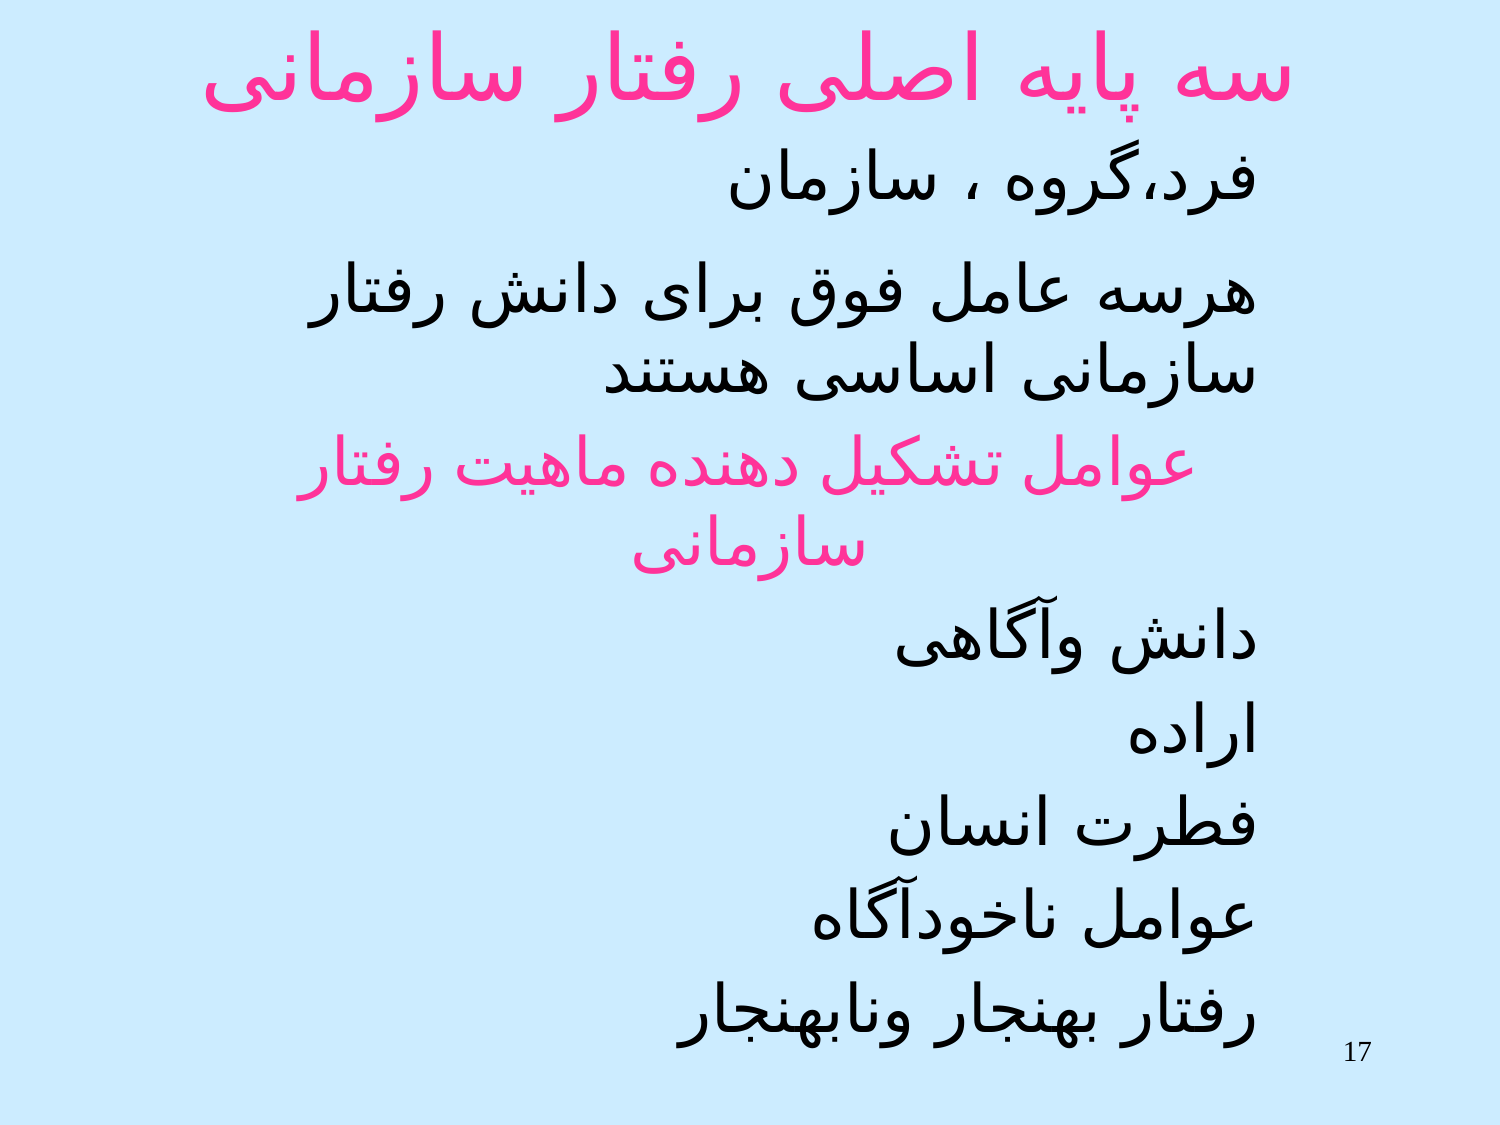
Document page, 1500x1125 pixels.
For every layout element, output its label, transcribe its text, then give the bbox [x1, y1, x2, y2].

slide_number 17 [1074, 1024, 1388, 1101]
title سه پایه اصلی رفتار سازمانی [112, 62, 1388, 176]
subtitle فرد،گروه ، سازمان هرسه عامل فوق برای دانش رفتار سازمانی اساسی هستند عوامل تشکیل دهنده ماهیت رفتار سازمانی دانش وآگاهی اراده فطرت انسان عوامل ناخودآگاه رفتار بهنجار ونابهنجار [224, 124, 1276, 1026]
